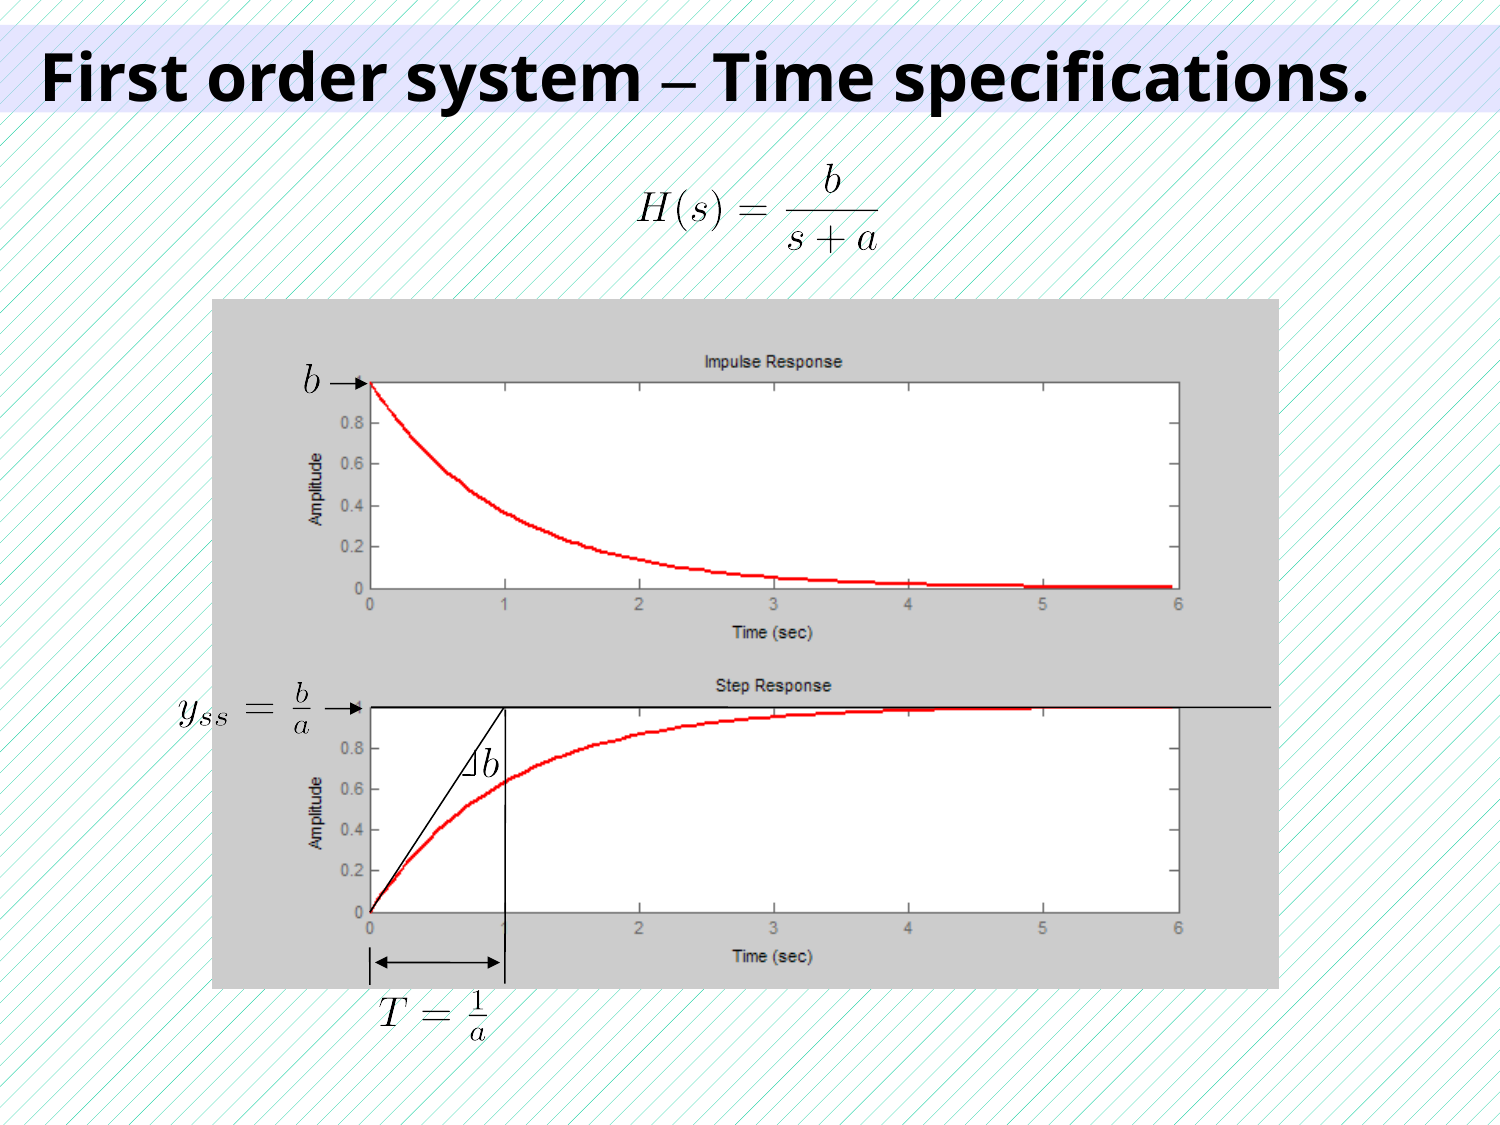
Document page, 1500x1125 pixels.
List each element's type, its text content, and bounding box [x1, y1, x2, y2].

title First order system – Time specifications. [24, 24, 1476, 126]
picture [635, 160, 882, 257]
picture [174, 299, 1279, 1044]
